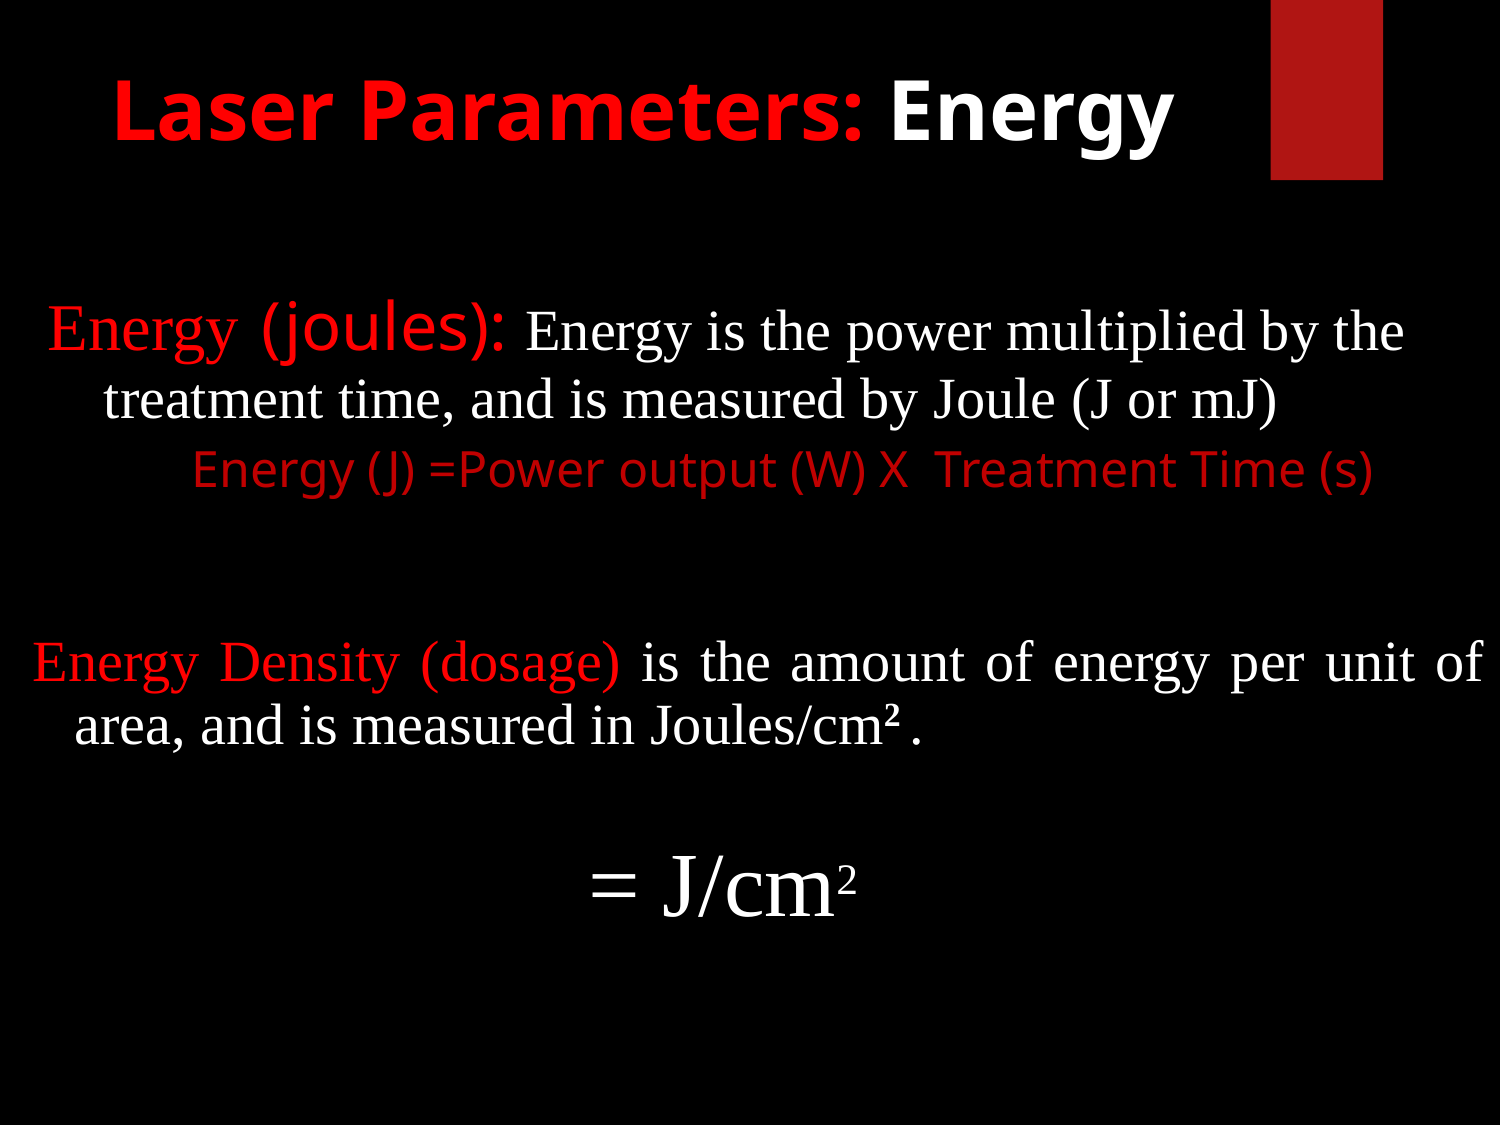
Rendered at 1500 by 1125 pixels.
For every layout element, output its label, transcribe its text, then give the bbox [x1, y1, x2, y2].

title Laser Parameters: Energy [26, 50, 1302, 163]
text_box Energy (joules): Energy is the power multiplied by the treatment time, and is measured by Joule (J or mJ) Energy (J) =Power output (W) X Treatment Time (s) [32, 270, 1500, 521]
text_box Energy Density (dosage) is the amount of energy per unit of area, and is measured in Joules/cm2 . [0, 623, 1500, 765]
